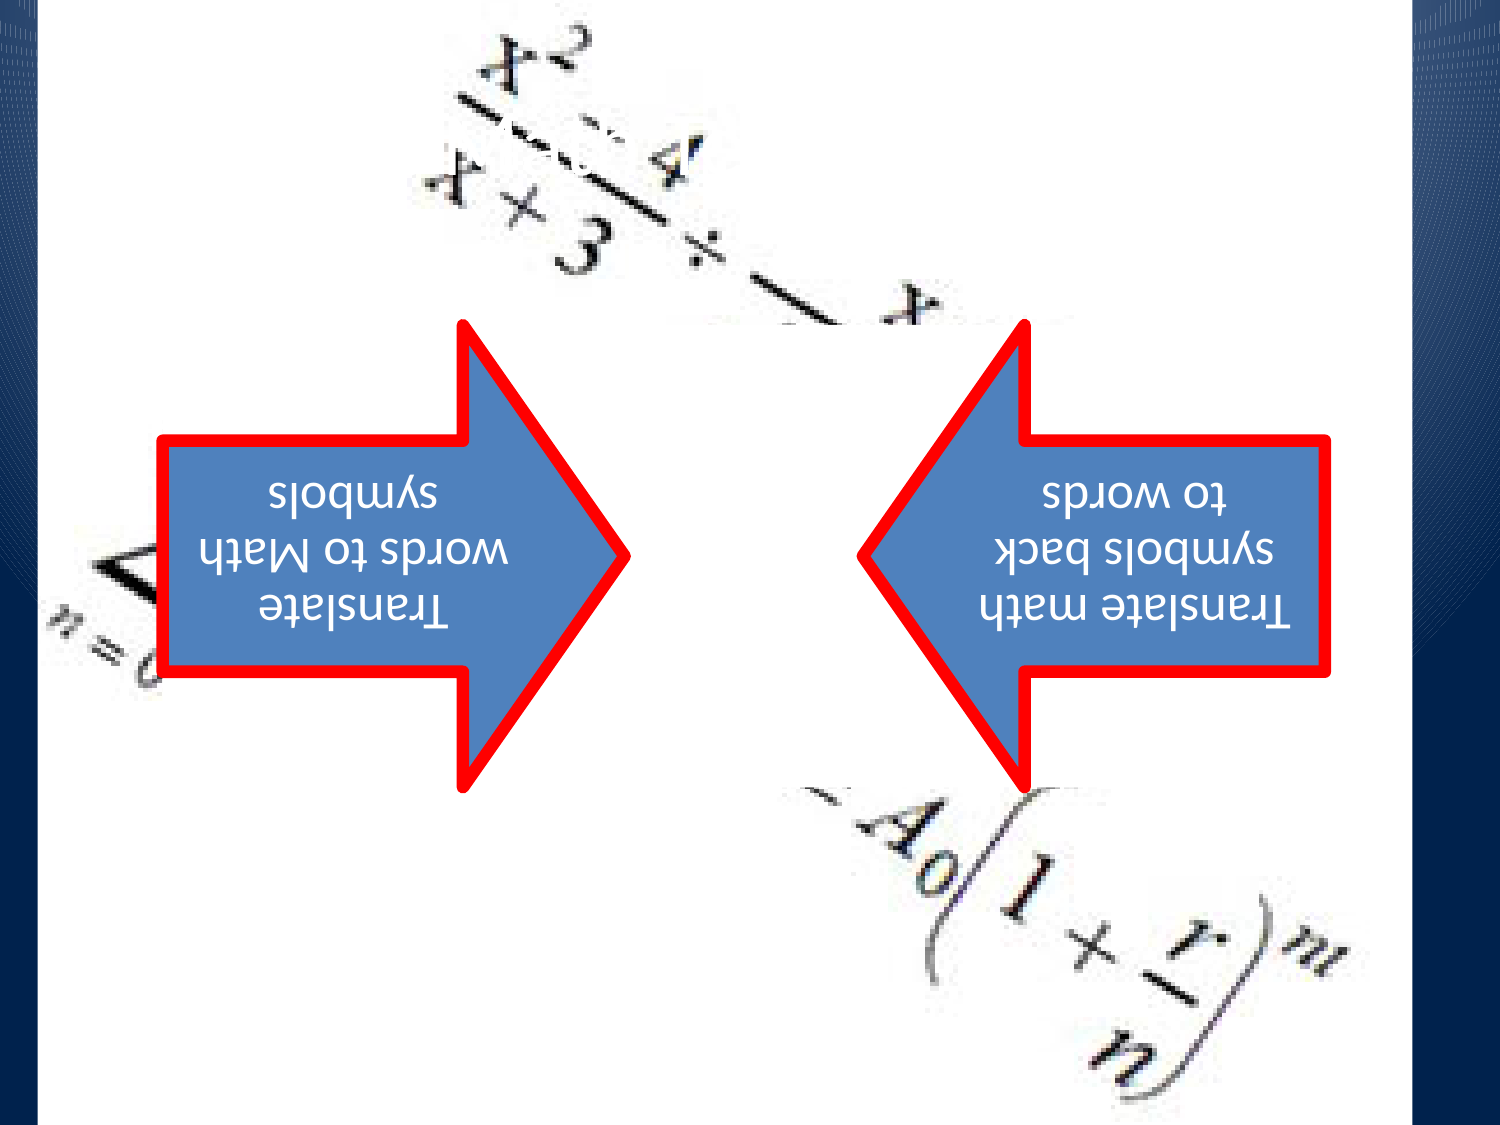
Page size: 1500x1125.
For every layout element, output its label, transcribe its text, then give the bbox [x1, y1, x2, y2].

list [162, 324, 1326, 788]
title Great Math Teachers TEACH! [1418, 45, 1425, 233]
picture [37, 0, 1413, 1125]
